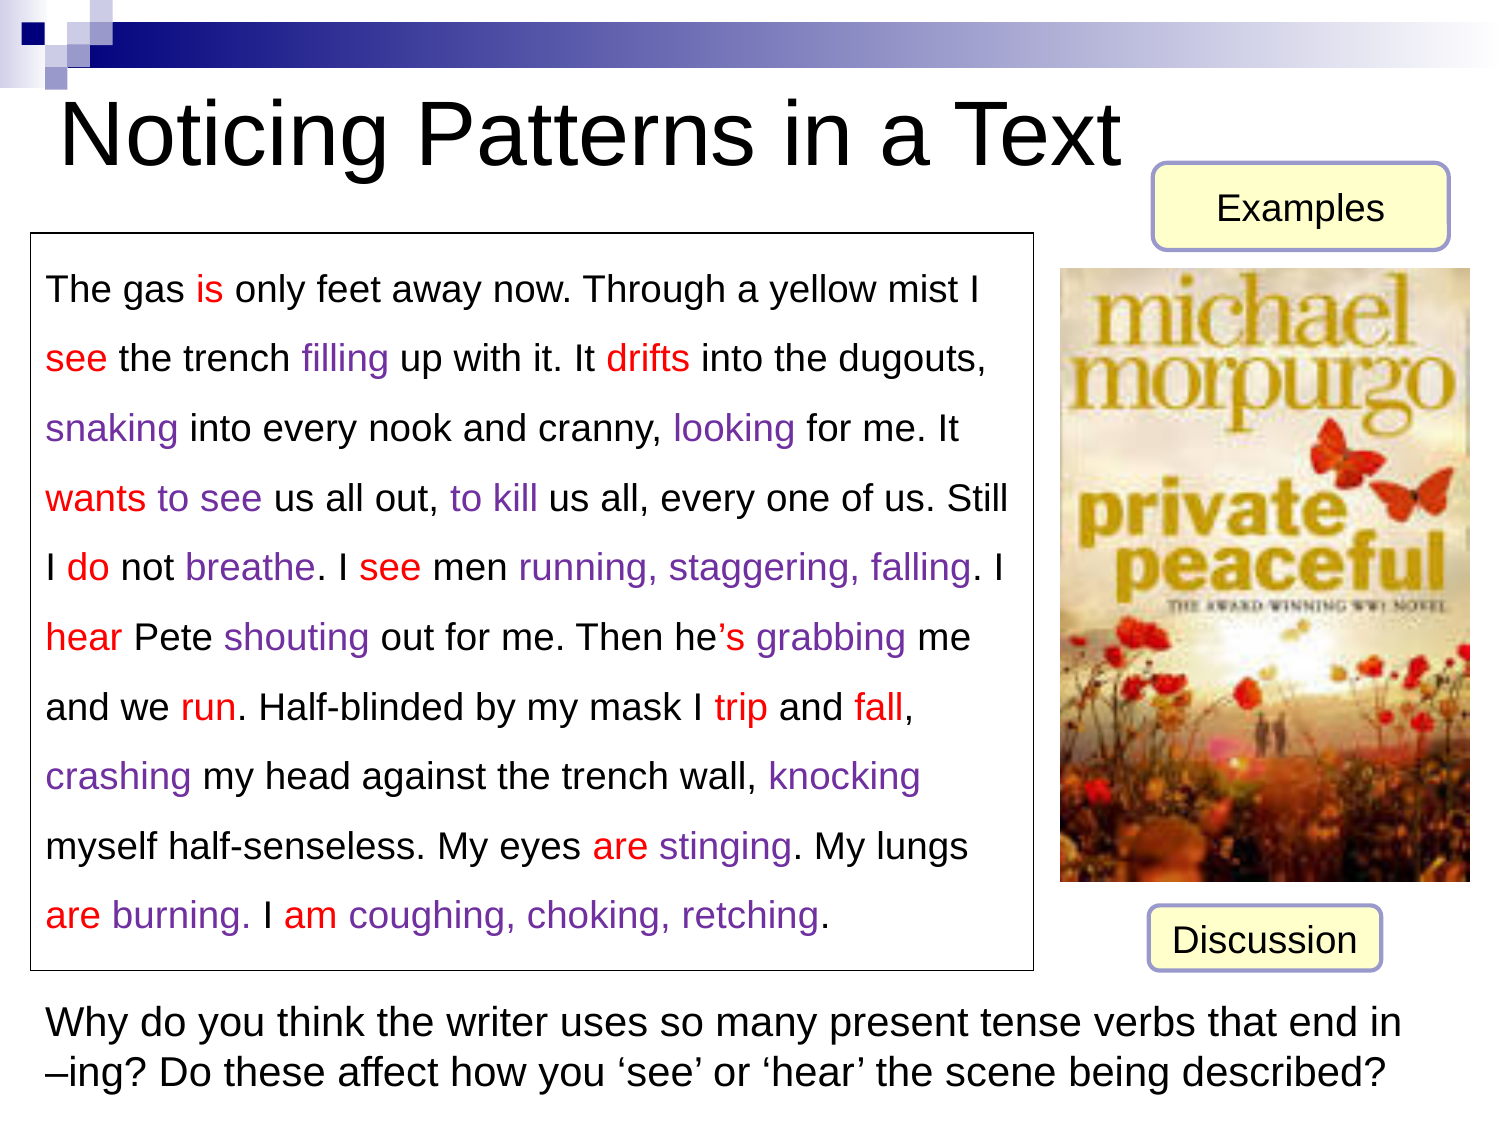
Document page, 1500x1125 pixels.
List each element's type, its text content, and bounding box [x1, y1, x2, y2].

text_box Discussion [1146, 903, 1384, 973]
text_box Examples [1150, 160, 1451, 253]
text_box Why do you think the writer uses so many present tense verbs that end in –ing? Do these affect how you ‘see’ or ‘hear’ the scene being described? [30, 987, 1500, 1103]
picture [1059, 268, 1471, 882]
title Noticing Patterns in a Text [43, 24, 1395, 234]
list The gas is only feet away now. Through a yellow mist I see the trench filling up with it. It drifts into the dugouts, snaking into every nook and cranny, looking for me. It wants to see us all out, to kill us all, every one of us. Still I do not breathe. I see men running, staggering, falling. I hear Pete shouting out for me. Then he’s grabbing me and we run. Half-blinded by my mask I trip and fall, crashing my head against the trench wall, knocking myself half-senseless. My eyes are stinging. My lungs are burning. I am coughing, choking, retching. [30, 232, 1034, 971]
